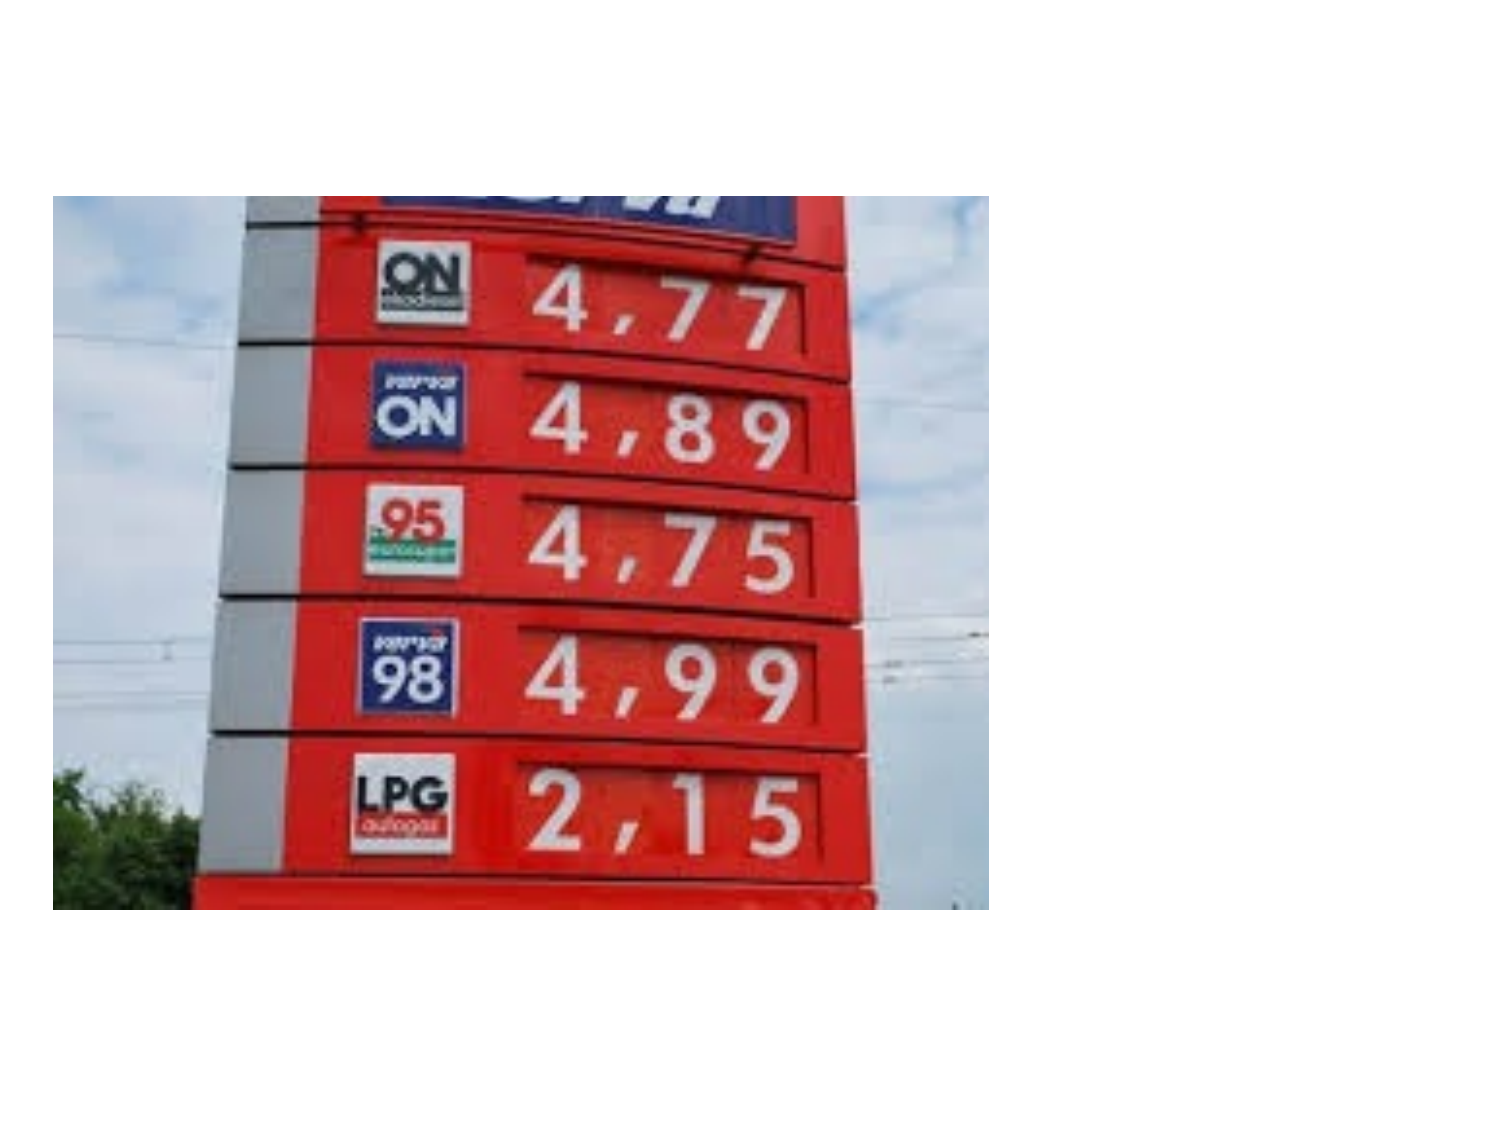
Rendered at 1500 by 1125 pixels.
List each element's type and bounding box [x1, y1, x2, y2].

picture [52, 195, 989, 910]
